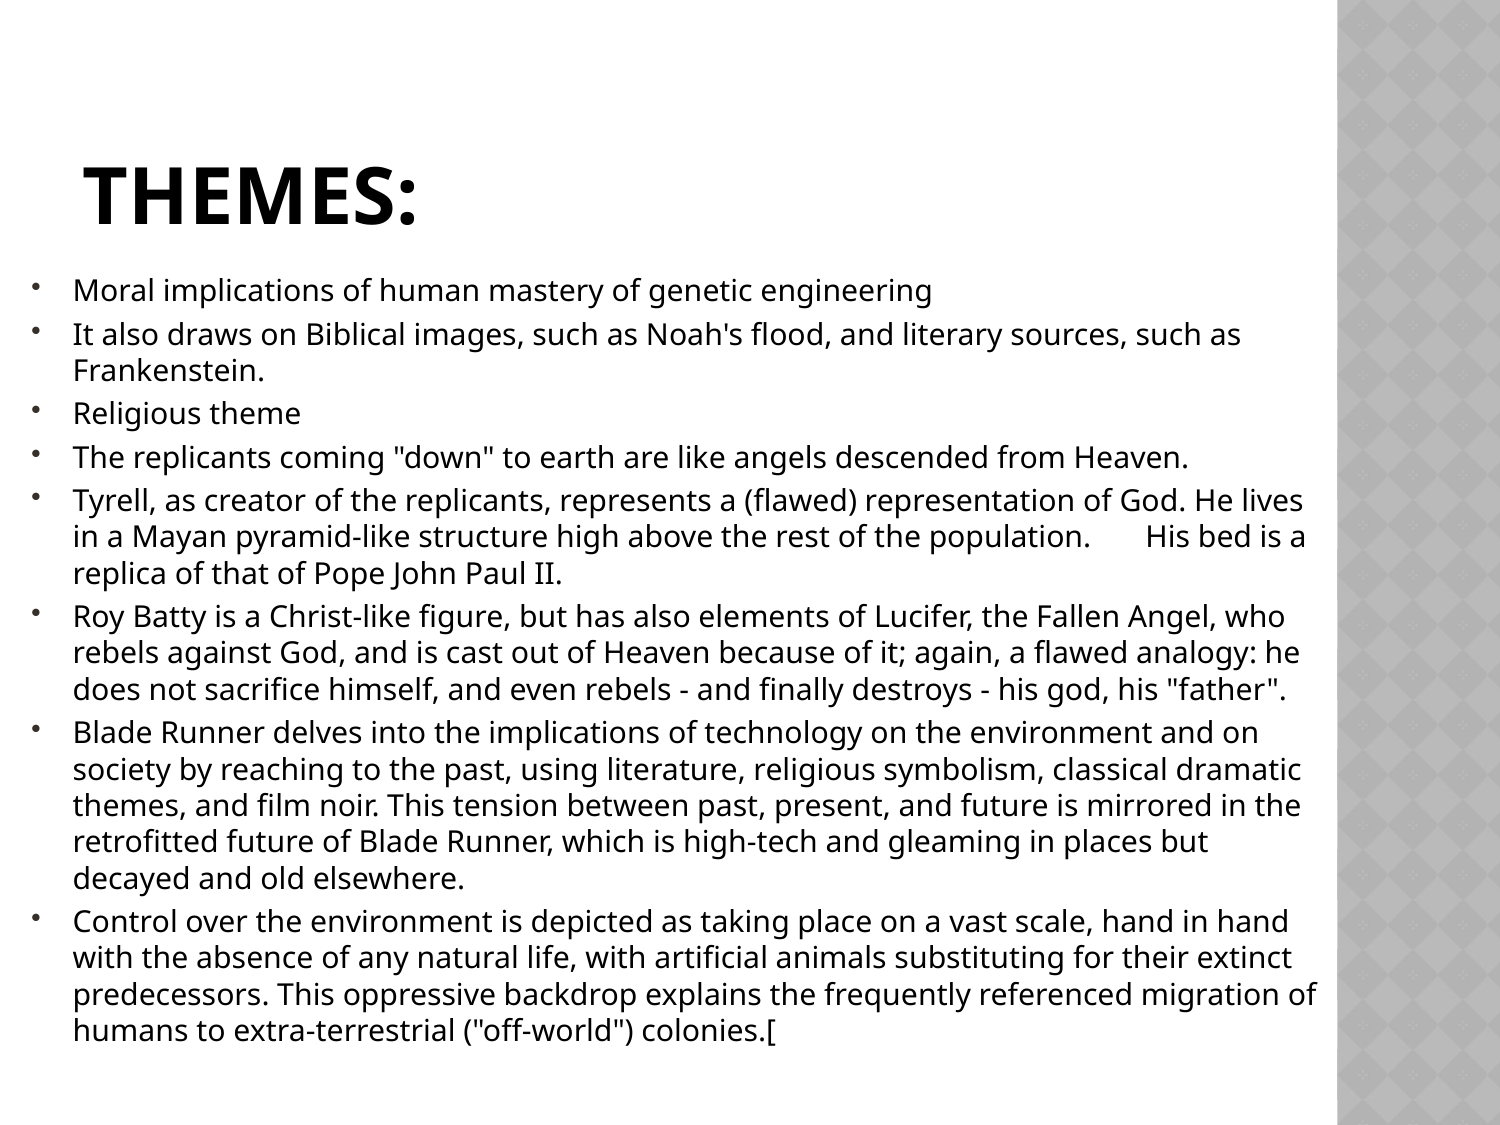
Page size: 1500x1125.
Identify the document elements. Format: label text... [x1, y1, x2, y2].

title THEMES: [75, 52, 1263, 240]
list Moral implications of human mastery of genetic engineering It also draws on Biblical images, such as Noah's flood, and literary sources, such as Frankenstein. Religious theme The replicants coming "down" to earth are like angels descended from Heaven. Tyrell, as creator of the replicants, represents a (flawed) representation of God. He lives in a Mayan pyramid-like structure high above the rest of the population. His bed is a replica of that of Pope John Paul II. Roy Batty is a Christ-like figure, but has also elements of Lucifer, the Fallen Angel, who rebels against God, and is cast out of Heaven because of it; again, a flawed analogy: he does not sacrifice himself, and even rebels - and finally destroys - his god, his "father". Blade Runner delves into the implications of technology on the environment and on society by reaching to the past, using literature, religious symbolism, classical dramatic themes, and film noir. This tension between past, present, and future is mirrored in the retrofitted future of Blade Runner, which is high-tech and gleaming in places but decayed and old elsewhere. Control over the environment is depicted as taking place on a vast scale, hand in hand with the absence of any natural life, with artificial animals substituting for their extinct predecessors. This oppressive backdrop explains the frequently referenced migration of humans to extra-terrestrial ("off-world") colonies.[ [17, 264, 1341, 1106]
